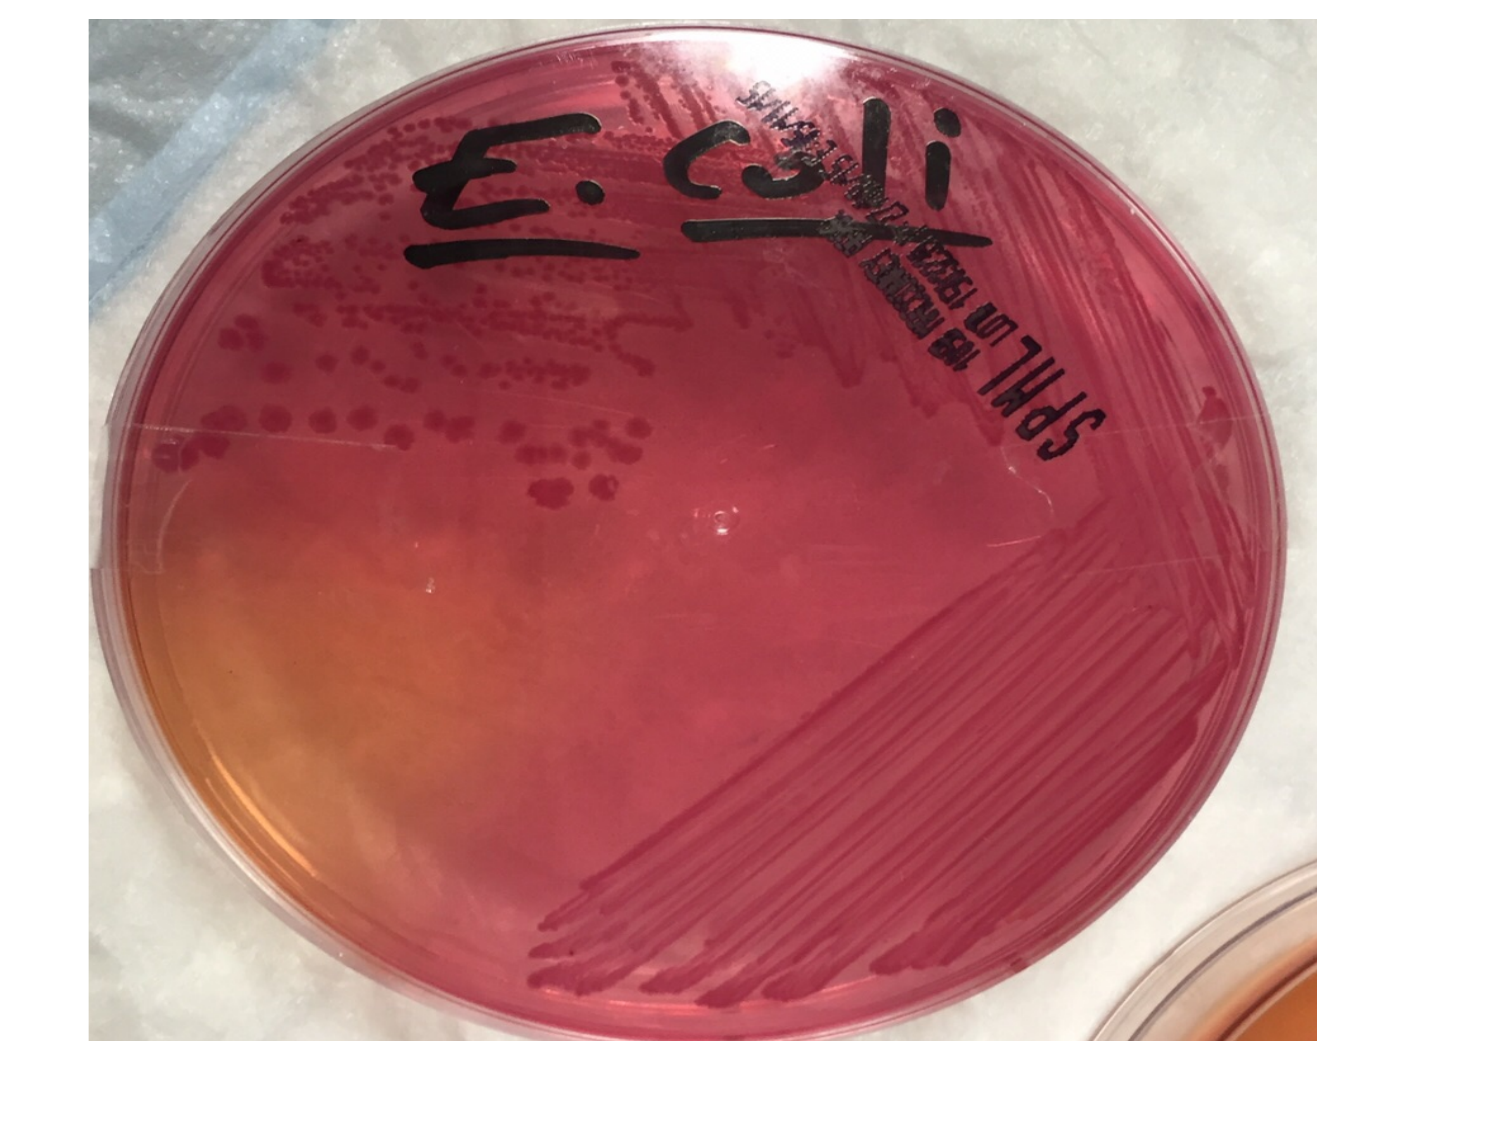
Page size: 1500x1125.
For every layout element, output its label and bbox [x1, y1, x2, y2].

picture [88, 18, 1318, 1042]
